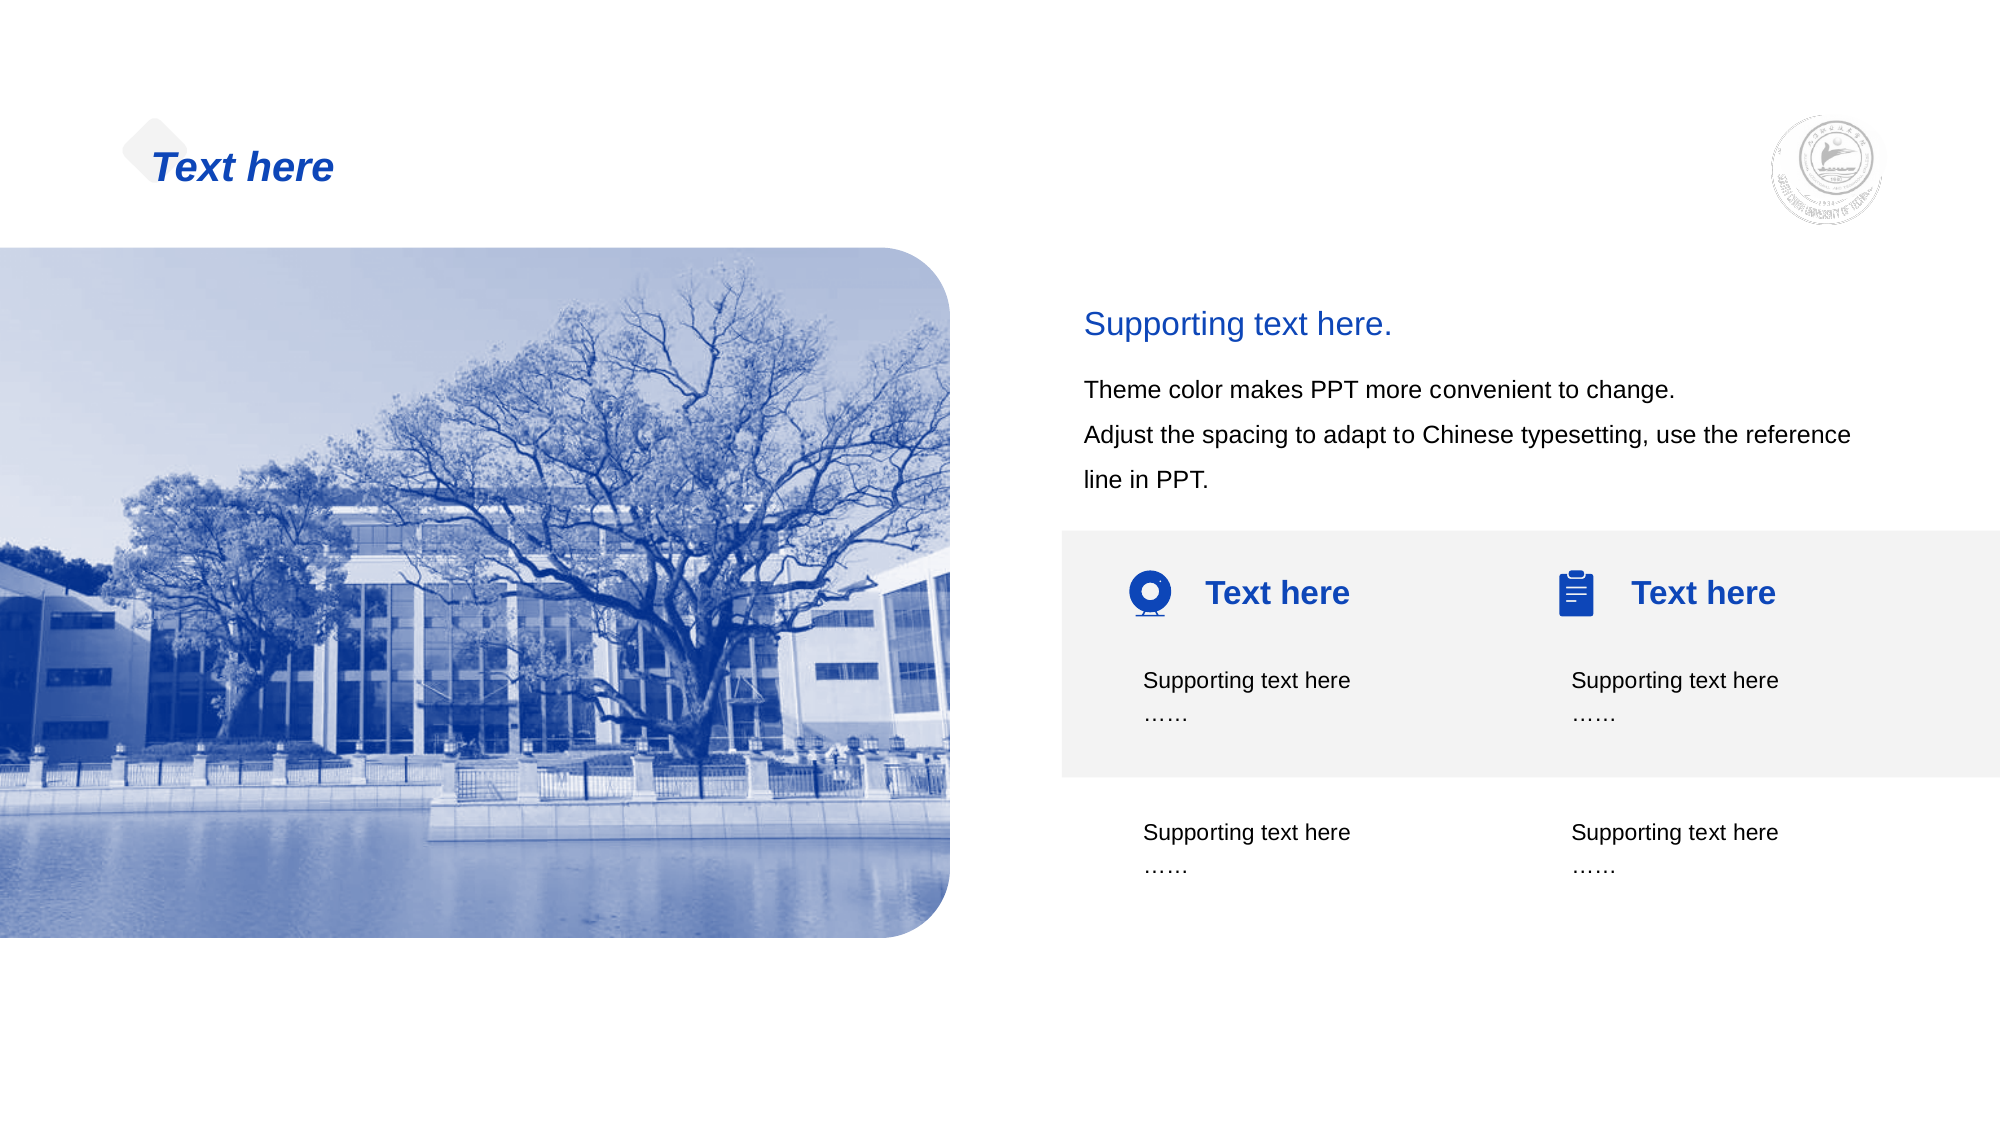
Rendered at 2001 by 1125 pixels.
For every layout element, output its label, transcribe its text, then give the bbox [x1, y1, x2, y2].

text_box Suppo rting text here …… [1556, 652, 1890, 757]
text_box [1559, 554, 1887, 628]
text_box [0, 246, 952, 940]
picture [1771, 199, 1882, 225]
text_box [1061, 530, 2000, 778]
text_box Supporting te xt here …… [1556, 804, 1890, 909]
title Text here [135, 29, 1916, 199]
text_box Suppo rting text here …… [1128, 652, 1462, 757]
text_box Theme color makes PPT more c onvenient to change. Adjust the spacing to adapt t o Chinese typesetting, use the reference line in PPT. [1068, 351, 1890, 530]
text_box Suppo rting text here. [1068, 292, 1729, 351]
text_box Suppo rting text here …… [1128, 804, 1462, 909]
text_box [1129, 554, 1461, 628]
